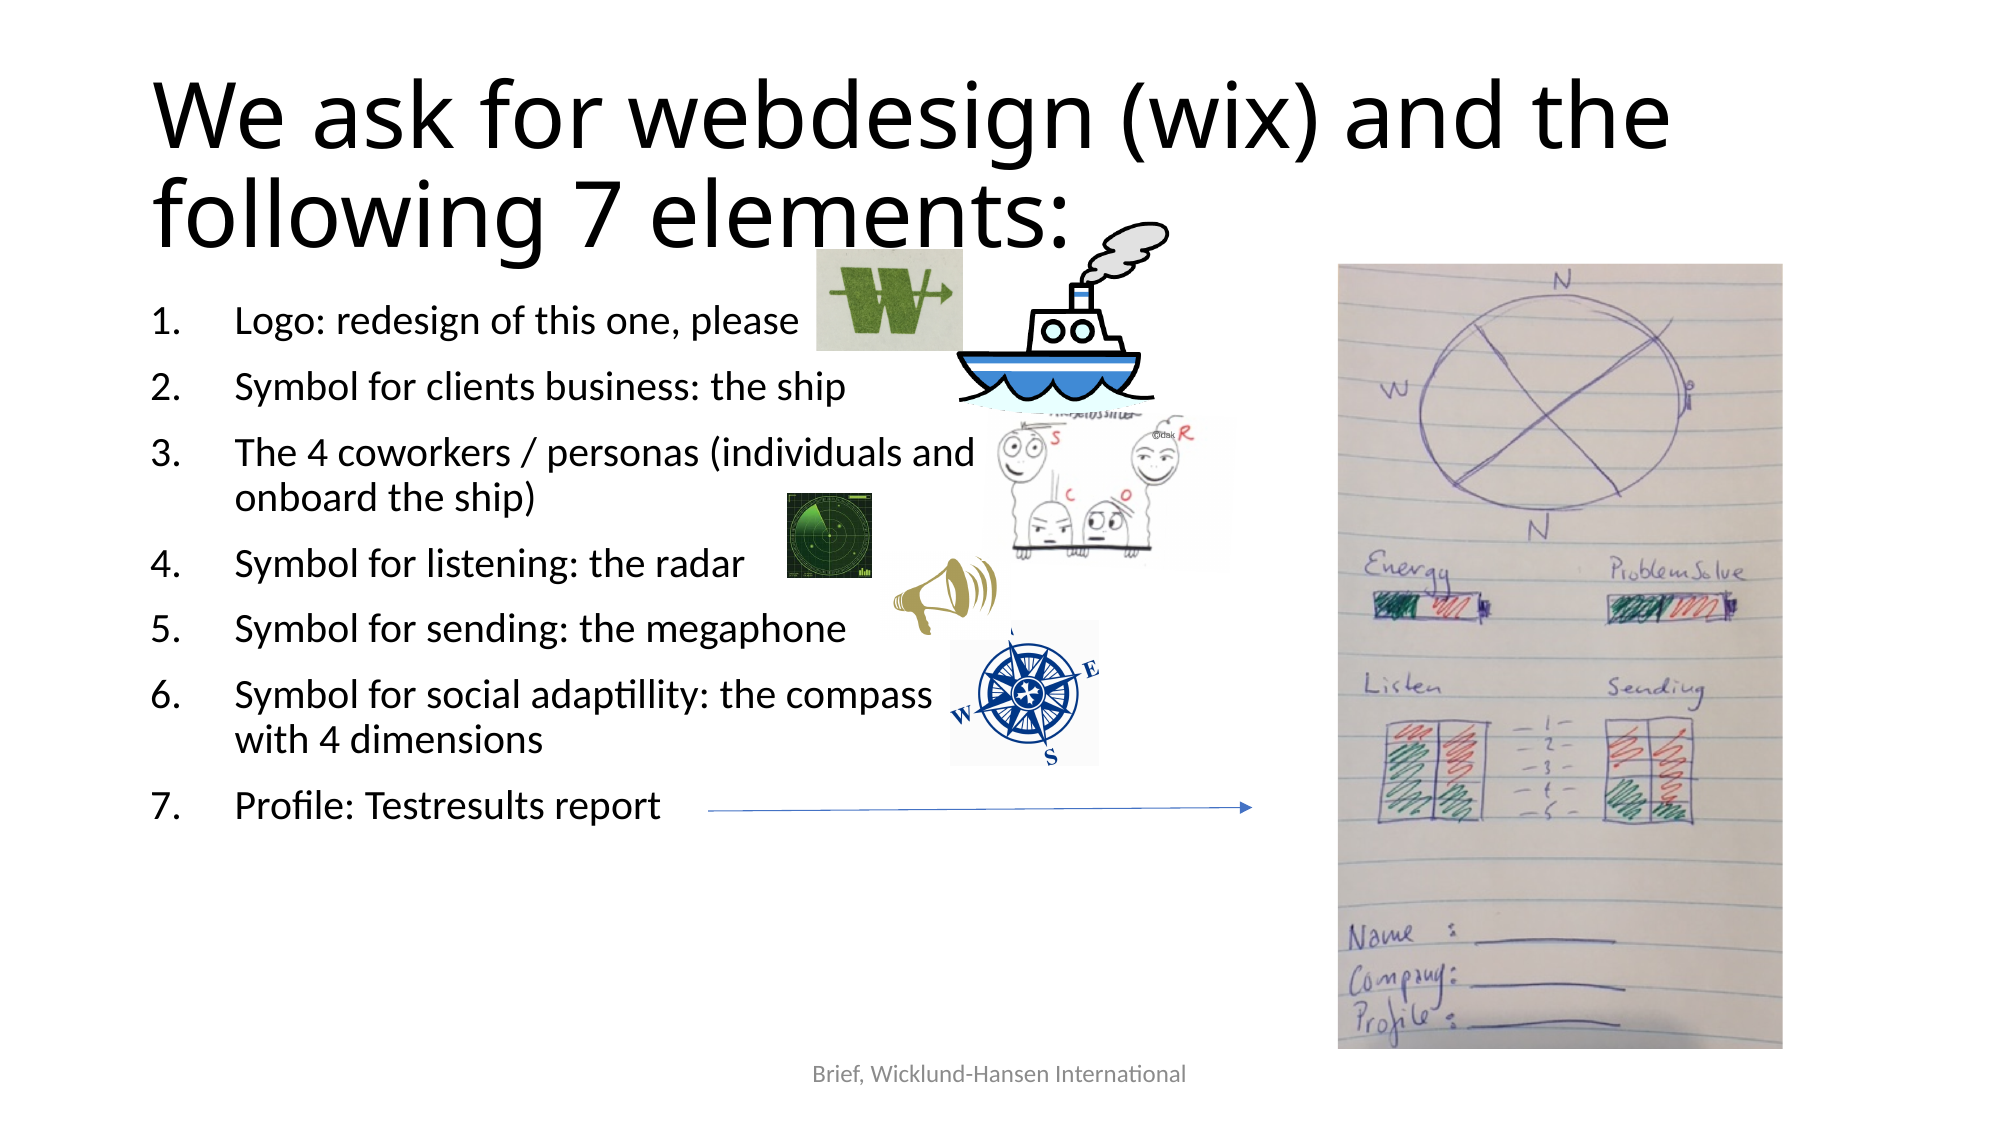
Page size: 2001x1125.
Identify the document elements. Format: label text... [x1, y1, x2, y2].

picture [880, 200, 1953, 1049]
list Logo: redesign of this one, please Symbol for clients business: the ship The 4 coworkers / personas (individuals and onboard the ship) Symbol for listening: the radar Symbol for sending: the megaphone Symbol for social adaptillity: the compass with 4 dimensions Profile: Testresults report [135, 290, 1030, 1005]
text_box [708, 807, 1253, 812]
footer Brief, Wicklund-Hansen International [662, 1042, 1338, 1103]
title We ask for webdesign (wix) and the following 7 elements: [137, 59, 1863, 278]
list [816, 249, 936, 351]
picture [787, 493, 872, 578]
